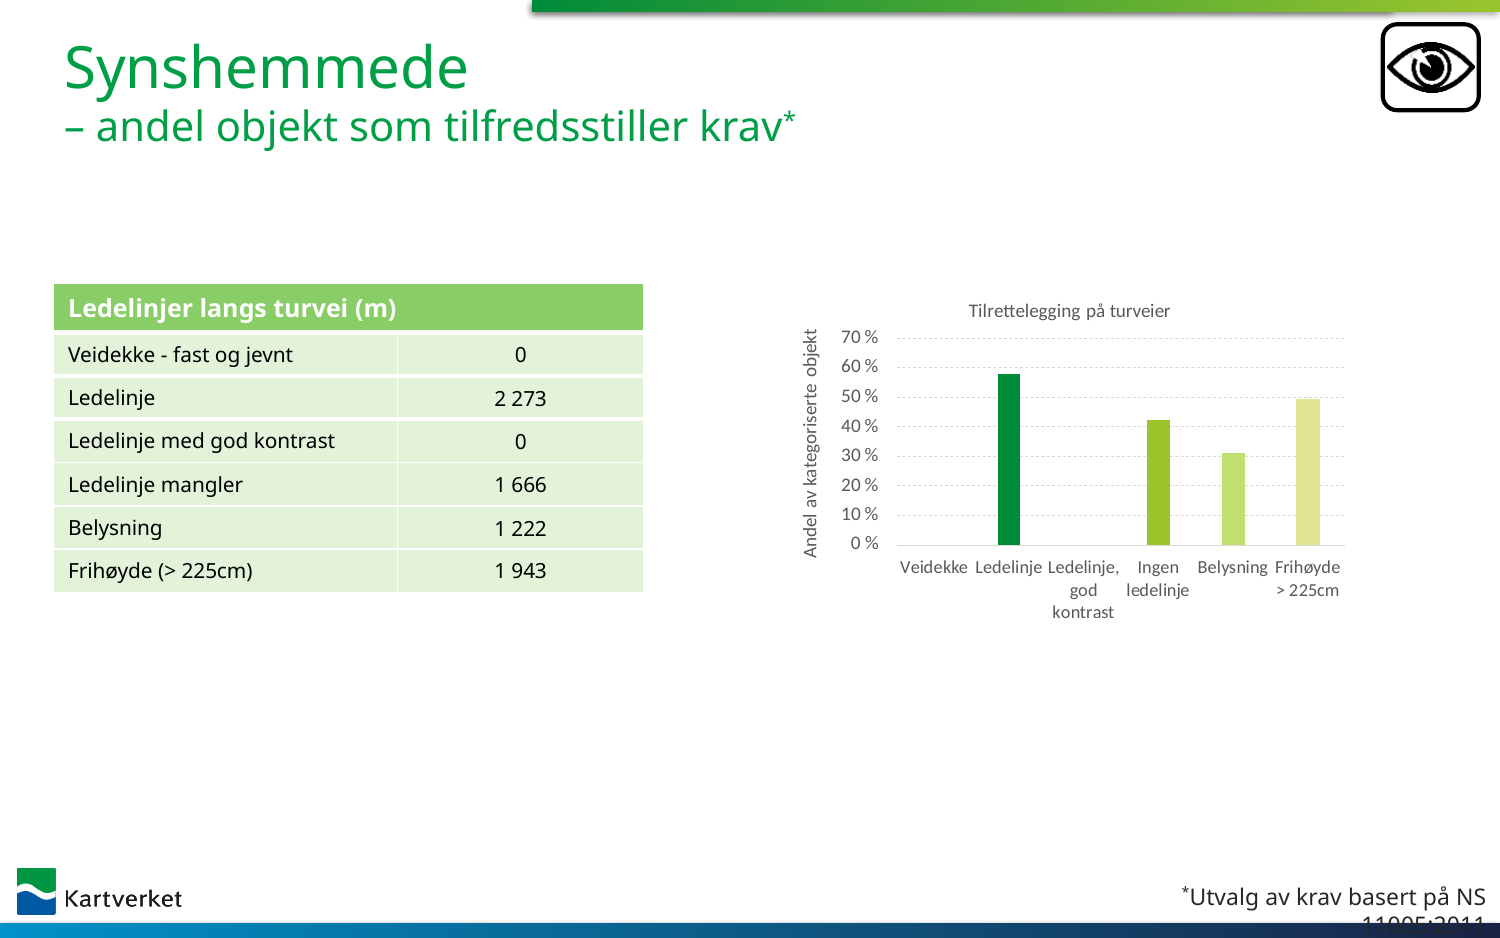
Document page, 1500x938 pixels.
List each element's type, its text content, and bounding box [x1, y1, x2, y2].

table_cell Belysning [54, 507, 397, 548]
table_cell 0 [398, 421, 643, 462]
table_cell 1 222 [398, 507, 643, 548]
table_cell Ledelinje med god kontrast [54, 421, 397, 462]
table_cell 0 [398, 335, 643, 374]
text_box Synshemmede – andel objekt som tilfredsstiller krav* [49, 24, 1431, 158]
table_cell Ledelinje mangler [54, 463, 397, 505]
table_cell 1 666 [398, 463, 643, 505]
text_box *Utvalg av krav basert på NS 11005:2011 [1068, 873, 1500, 938]
picture [791, 291, 1348, 630]
table_cell 2 273 [398, 378, 643, 417]
table_header Ledelinjer langs turvei (m) [54, 284, 643, 330]
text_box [1382, 24, 1480, 111]
table_cell Veidekke - fast og jevnt [54, 335, 397, 374]
table_cell Ledelinje [54, 378, 397, 417]
table_cell Frihøyde (> 225cm) [54, 550, 397, 592]
table_cell 1 943 [398, 550, 643, 592]
